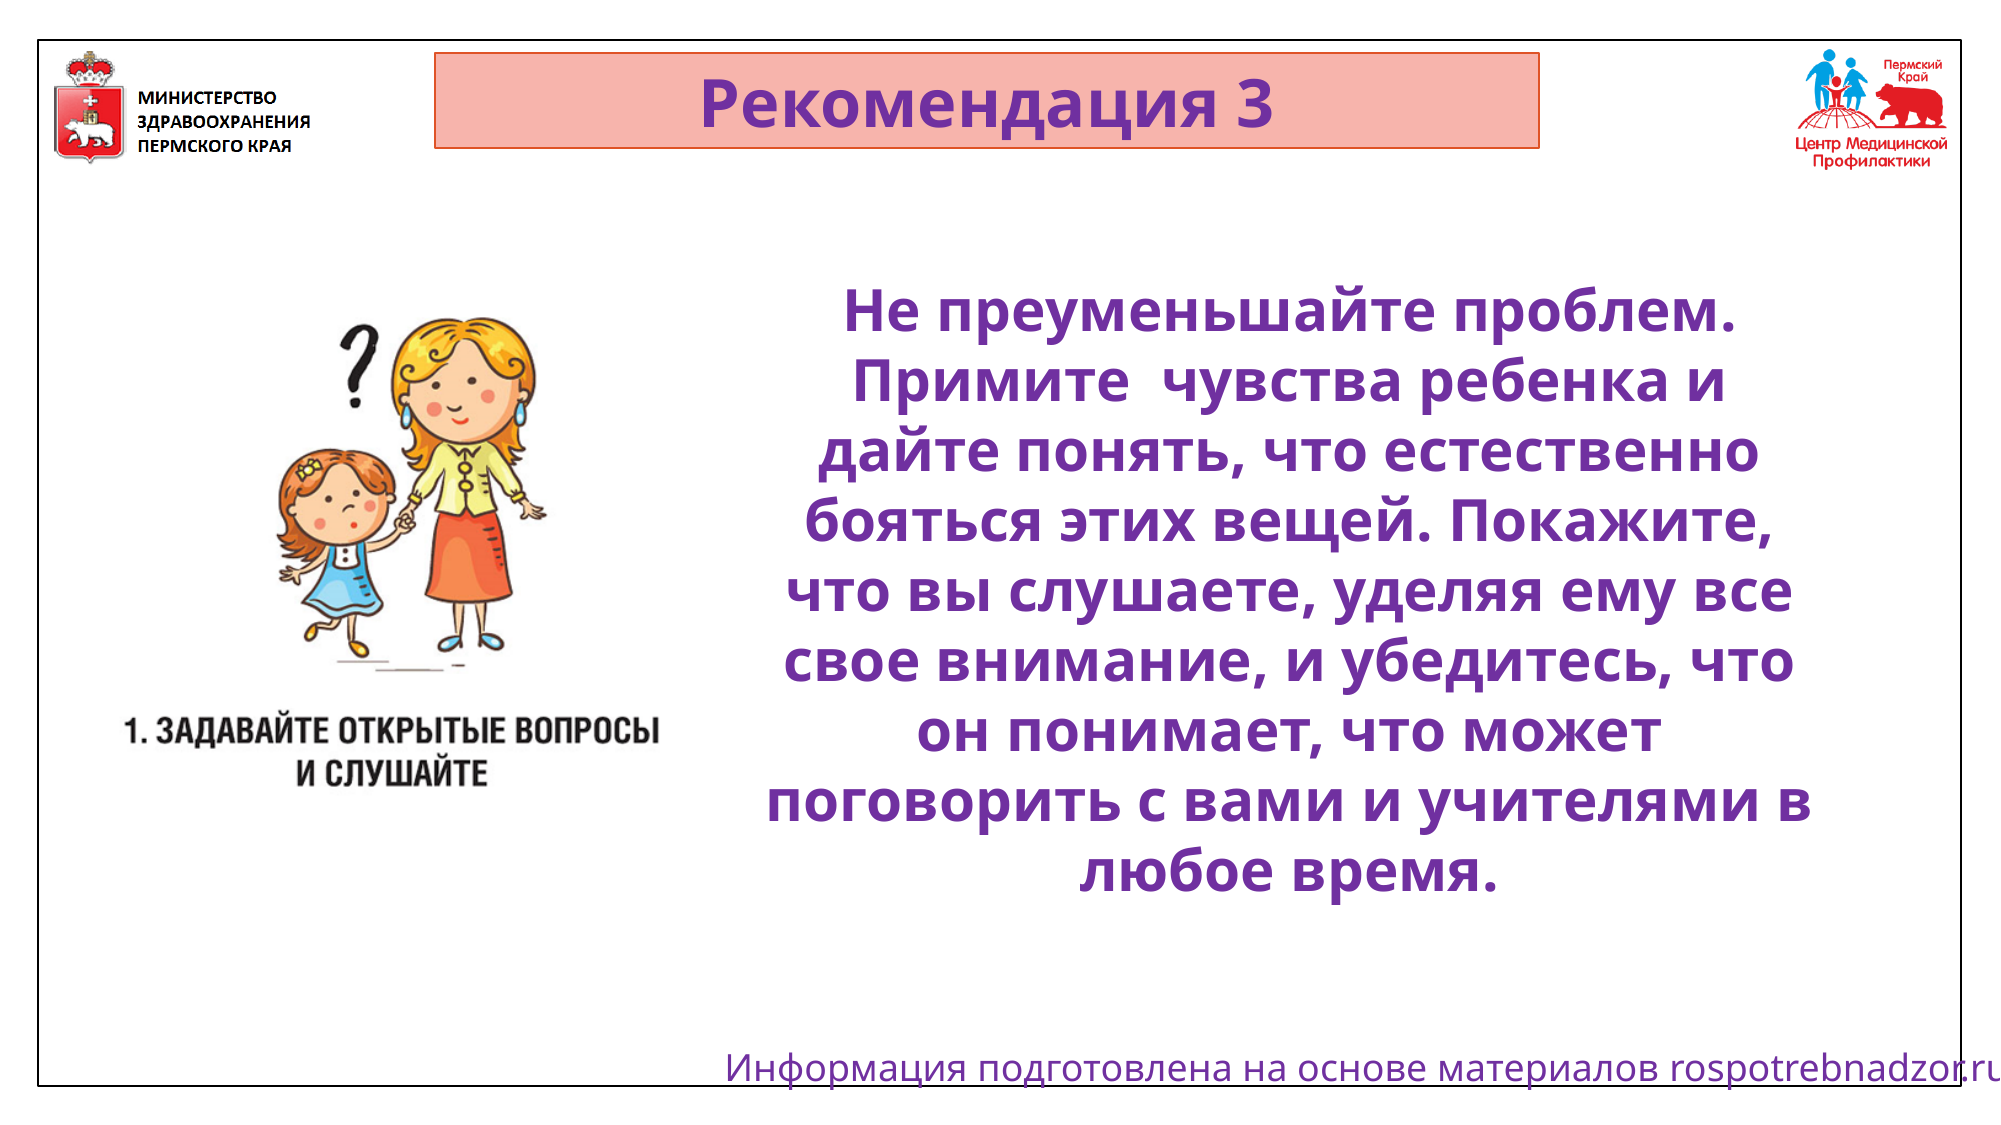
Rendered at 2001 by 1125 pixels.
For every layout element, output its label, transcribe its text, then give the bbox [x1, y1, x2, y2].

text_box Рекомендация 3 [434, 52, 1540, 149]
picture [40, 45, 334, 184]
text_box Информация подготовлена на основе материалов rospotrebnadzor.ru [709, 1036, 2000, 1097]
picture [1796, 49, 1947, 171]
picture [95, 298, 683, 809]
text_box Не преуменьшайте проблем. Примите чувства ребенка и дайте понять, что естественно бояться этих вещей. Покажите, что вы слушаете, уделяя ему все свое внимание, и убедитесь, что он понимает, что может поговорить с вами и учителями в любое время. [742, 265, 1838, 910]
